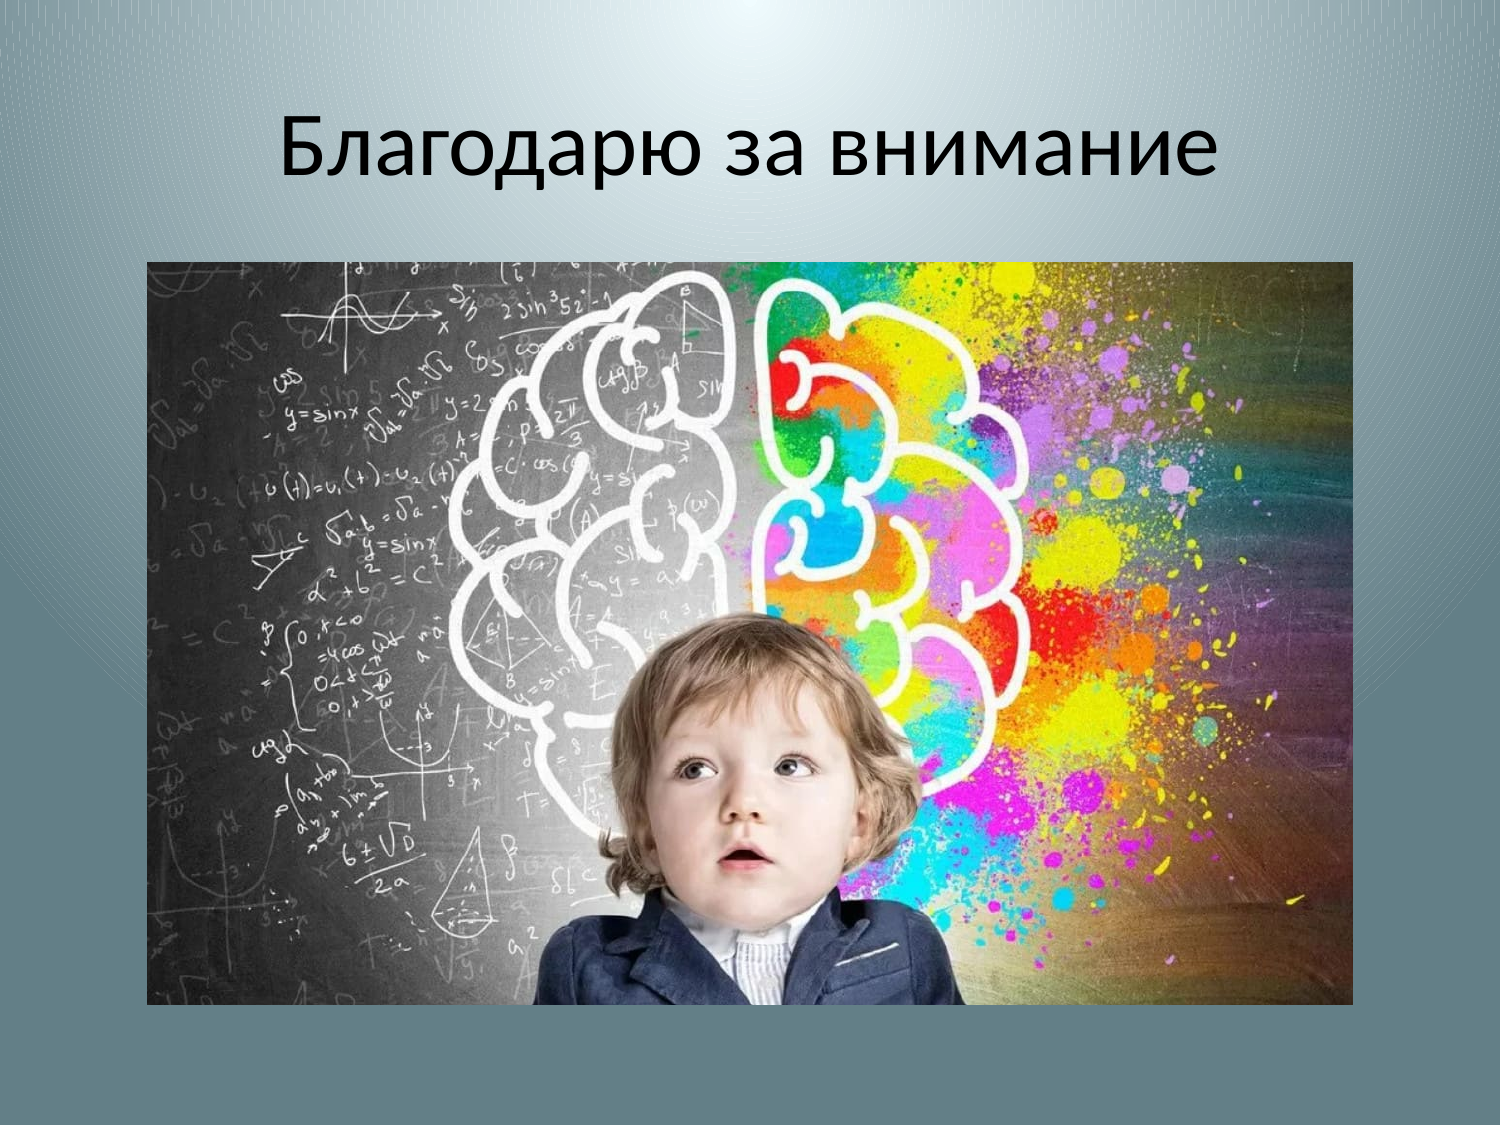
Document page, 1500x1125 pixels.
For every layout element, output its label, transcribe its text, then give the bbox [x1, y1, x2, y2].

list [147, 262, 1353, 1006]
title Благодарю за внимание [75, 45, 1425, 233]
